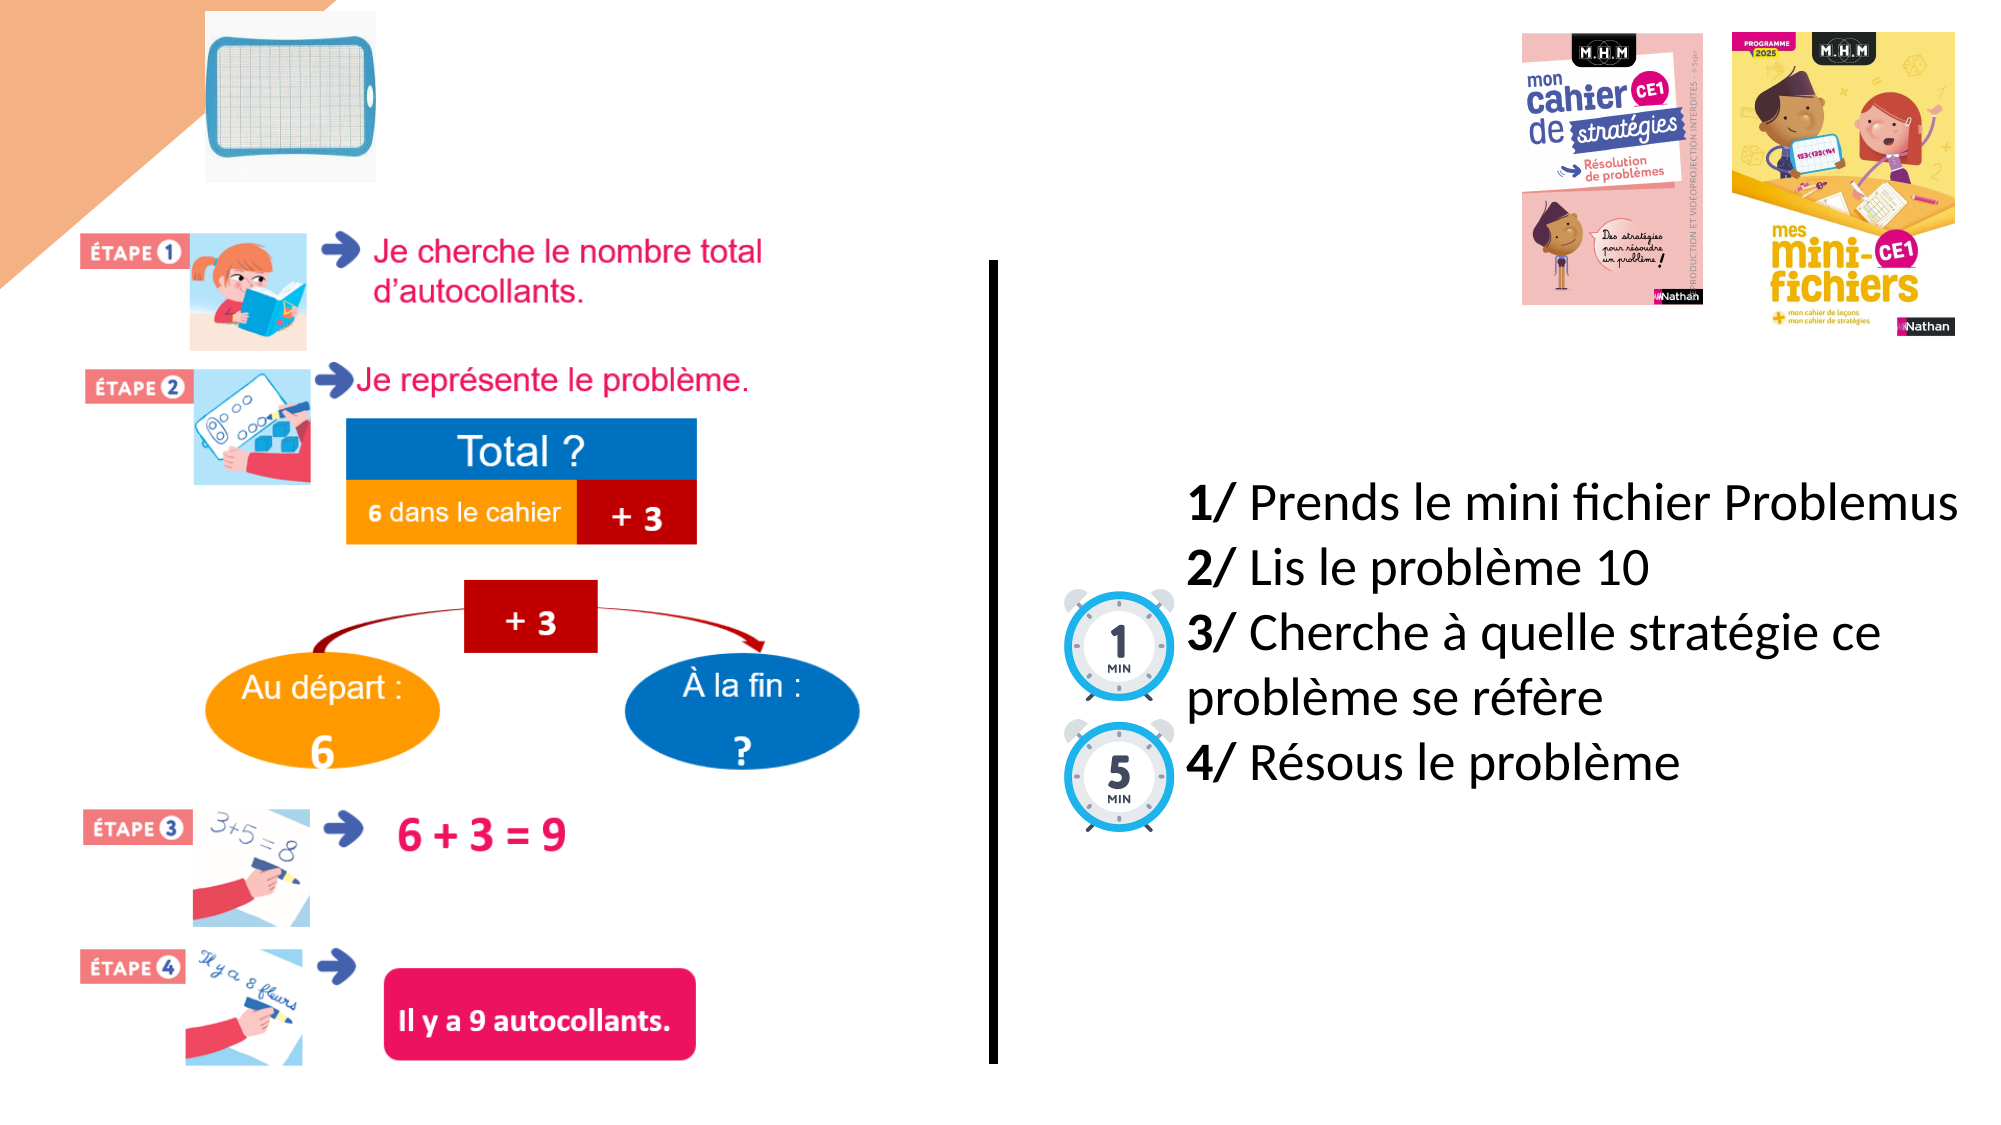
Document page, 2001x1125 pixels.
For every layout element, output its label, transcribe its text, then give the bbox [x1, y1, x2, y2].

picture [75, 943, 698, 1072]
picture [1063, 589, 1175, 701]
picture [75, 225, 765, 354]
picture [79, 802, 566, 928]
picture [1522, 32, 1703, 305]
picture [1732, 32, 1955, 343]
picture [205, 11, 376, 183]
text_box 1/ Prends le mini fichier Problemus 2/ Lis le problème 10 3/ Cherche à quelle stratégie ce problème se réfère 4/ Résous le problème [1171, 458, 2000, 799]
picture [79, 362, 866, 776]
picture [1063, 719, 1175, 832]
text_box [0, 0, 337, 290]
